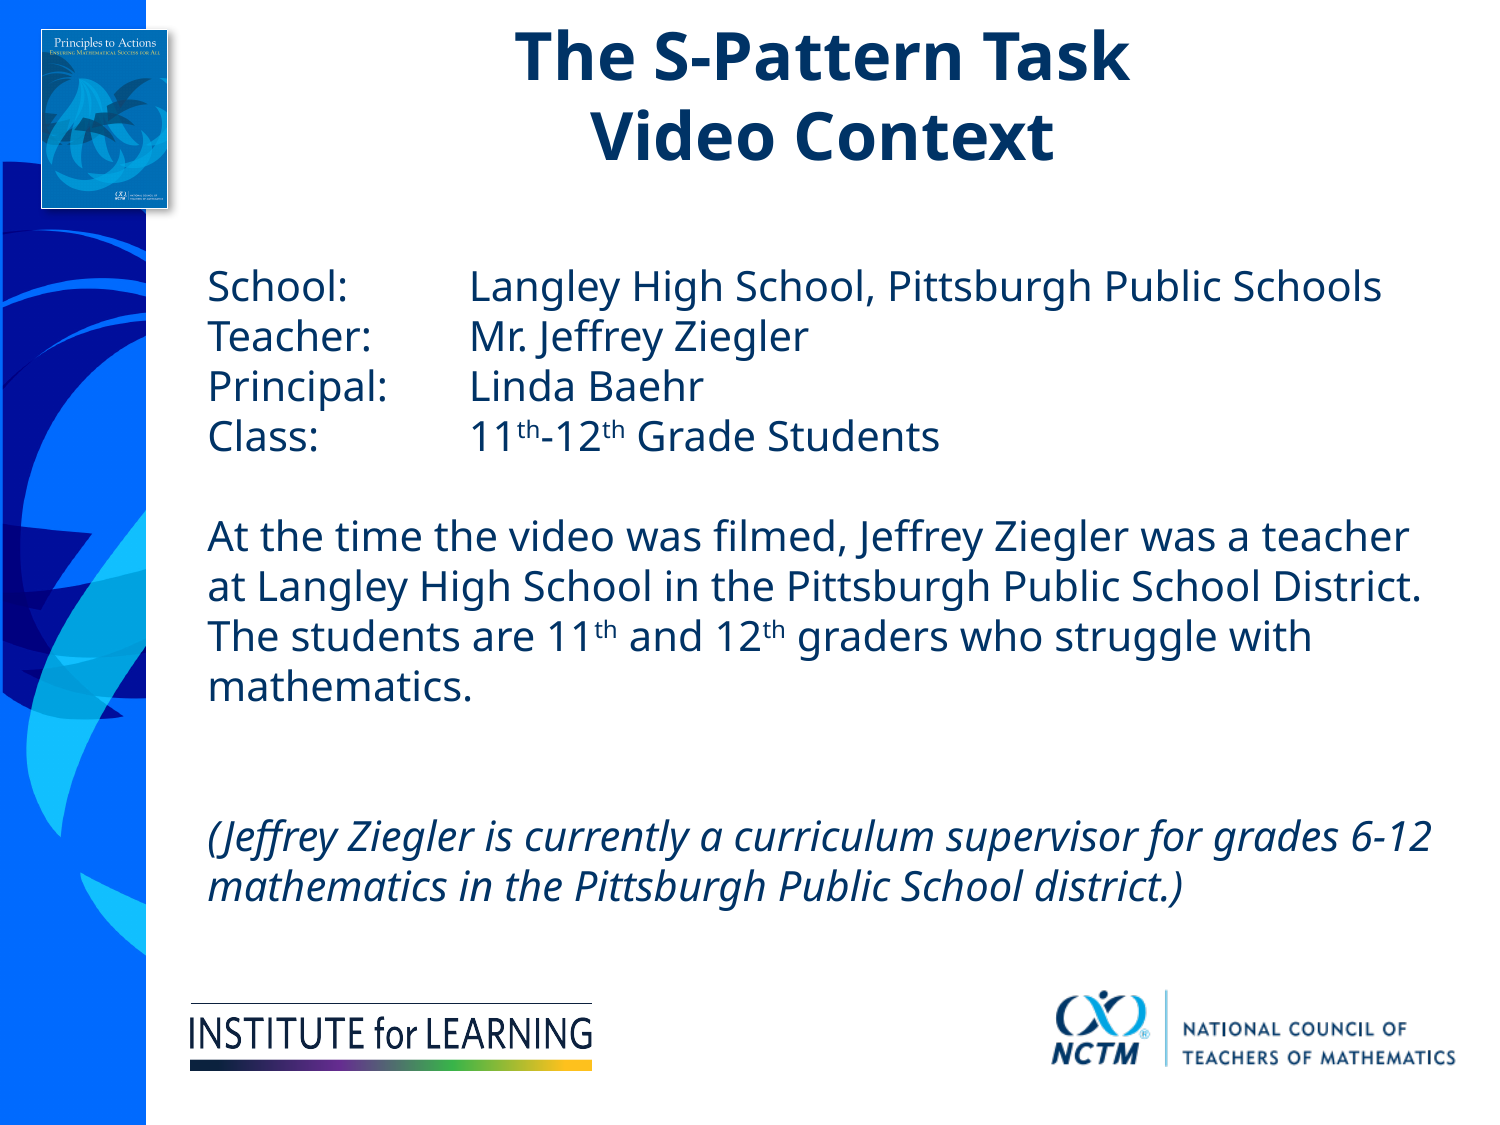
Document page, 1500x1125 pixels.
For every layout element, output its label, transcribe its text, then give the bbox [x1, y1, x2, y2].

text_box The S-Pattern Task Video Context [150, 0, 1500, 188]
picture [190, 1003, 592, 1072]
picture [1034, 969, 1474, 1085]
text_box School: Langley High School, Pittsburgh Public Schools Teacher: Mr. Jeffrey Ziegler Principal: Linda Baehr Class: 11th-12th Grade Students At the time the video was filmed, Jeffrey Ziegler was a teacher at Langley High School in the Pittsburgh Public School District. The students are 11th and 12th graders who struggle with mathematics. (Jeffrey Ziegler is currently a curriculum supervisor for grades 6-12 mathematics in the Pittsburgh Public School district.) [192, 252, 1474, 940]
picture [0, 0, 168, 1125]
